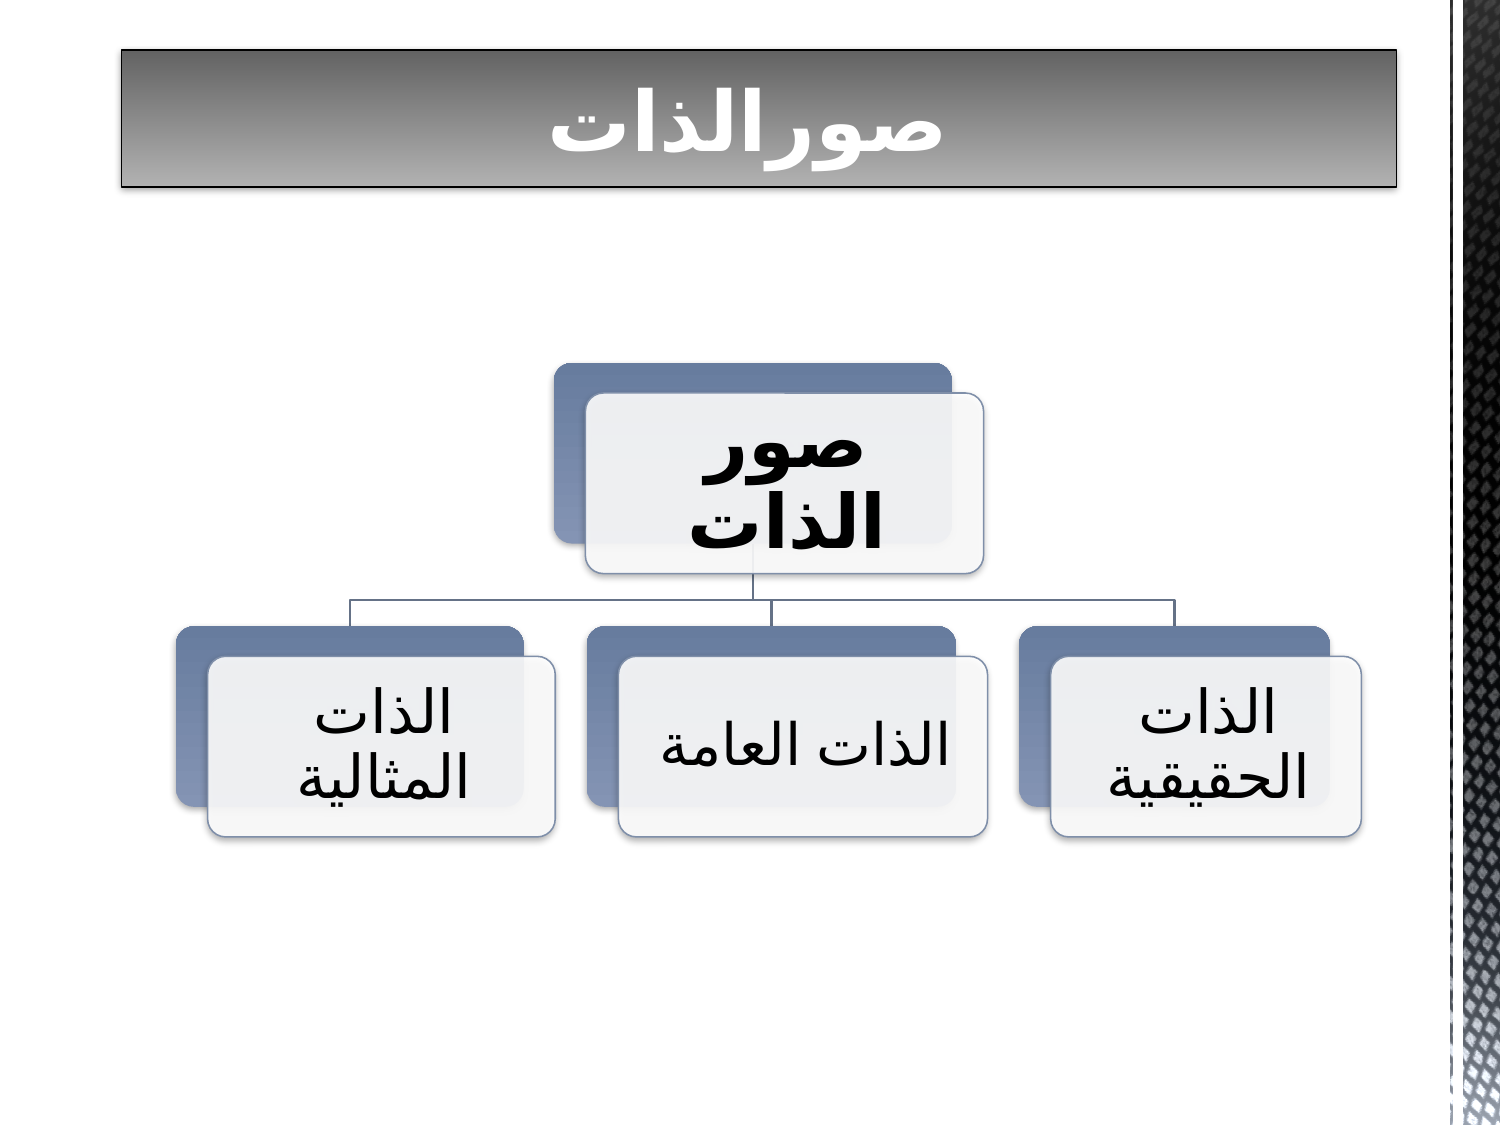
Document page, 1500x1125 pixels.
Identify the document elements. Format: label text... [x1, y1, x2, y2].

picture [1447, 0, 1500, 1125]
title صورالذات [121, 49, 1397, 188]
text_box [174, 99, 1363, 1101]
